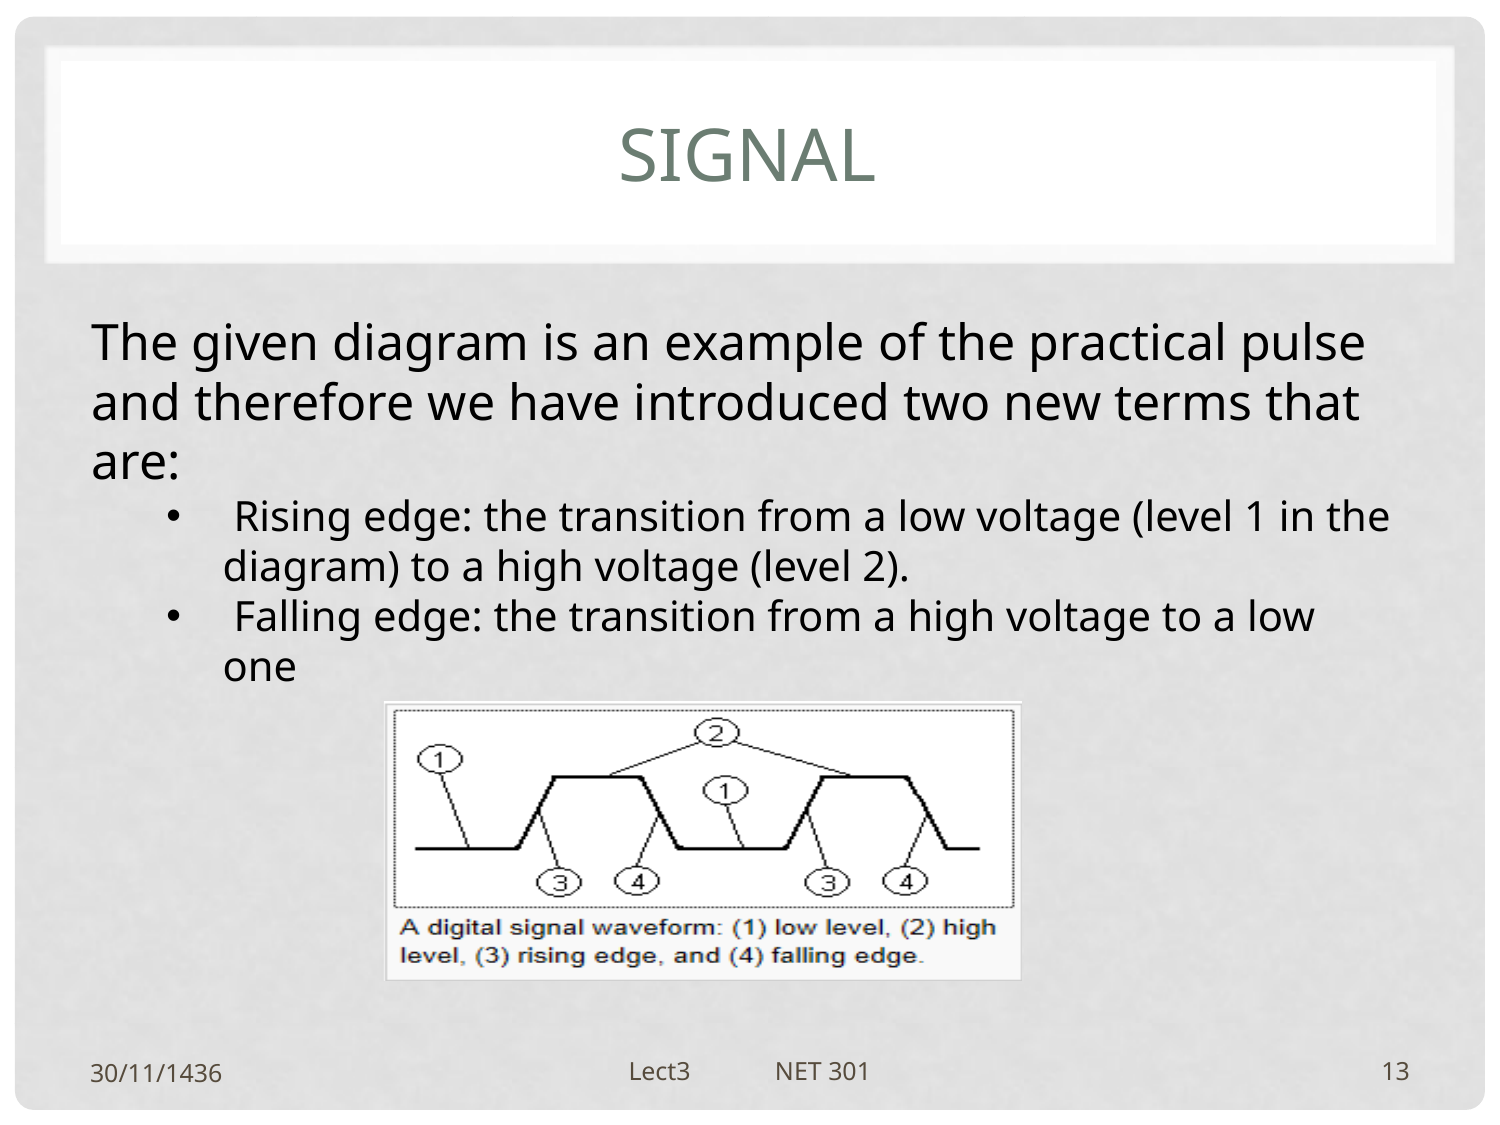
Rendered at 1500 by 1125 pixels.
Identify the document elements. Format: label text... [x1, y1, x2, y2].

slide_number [75, 1042, 425, 1103]
footer Lect3 NET 301 [512, 1042, 988, 1103]
picture [383, 701, 1022, 981]
slide_number 13 [1074, 1042, 1425, 1103]
title signal [69, 66, 1425, 238]
text_box The given diagram is an example of the practical pulse and therefore we have introduced two new terms that are: Rising edge: the transition from a low voltage (level 1 in the diagram) to a high voltage (level 2). Falling edge: the transition from a high voltage to a low one [76, 302, 1412, 698]
